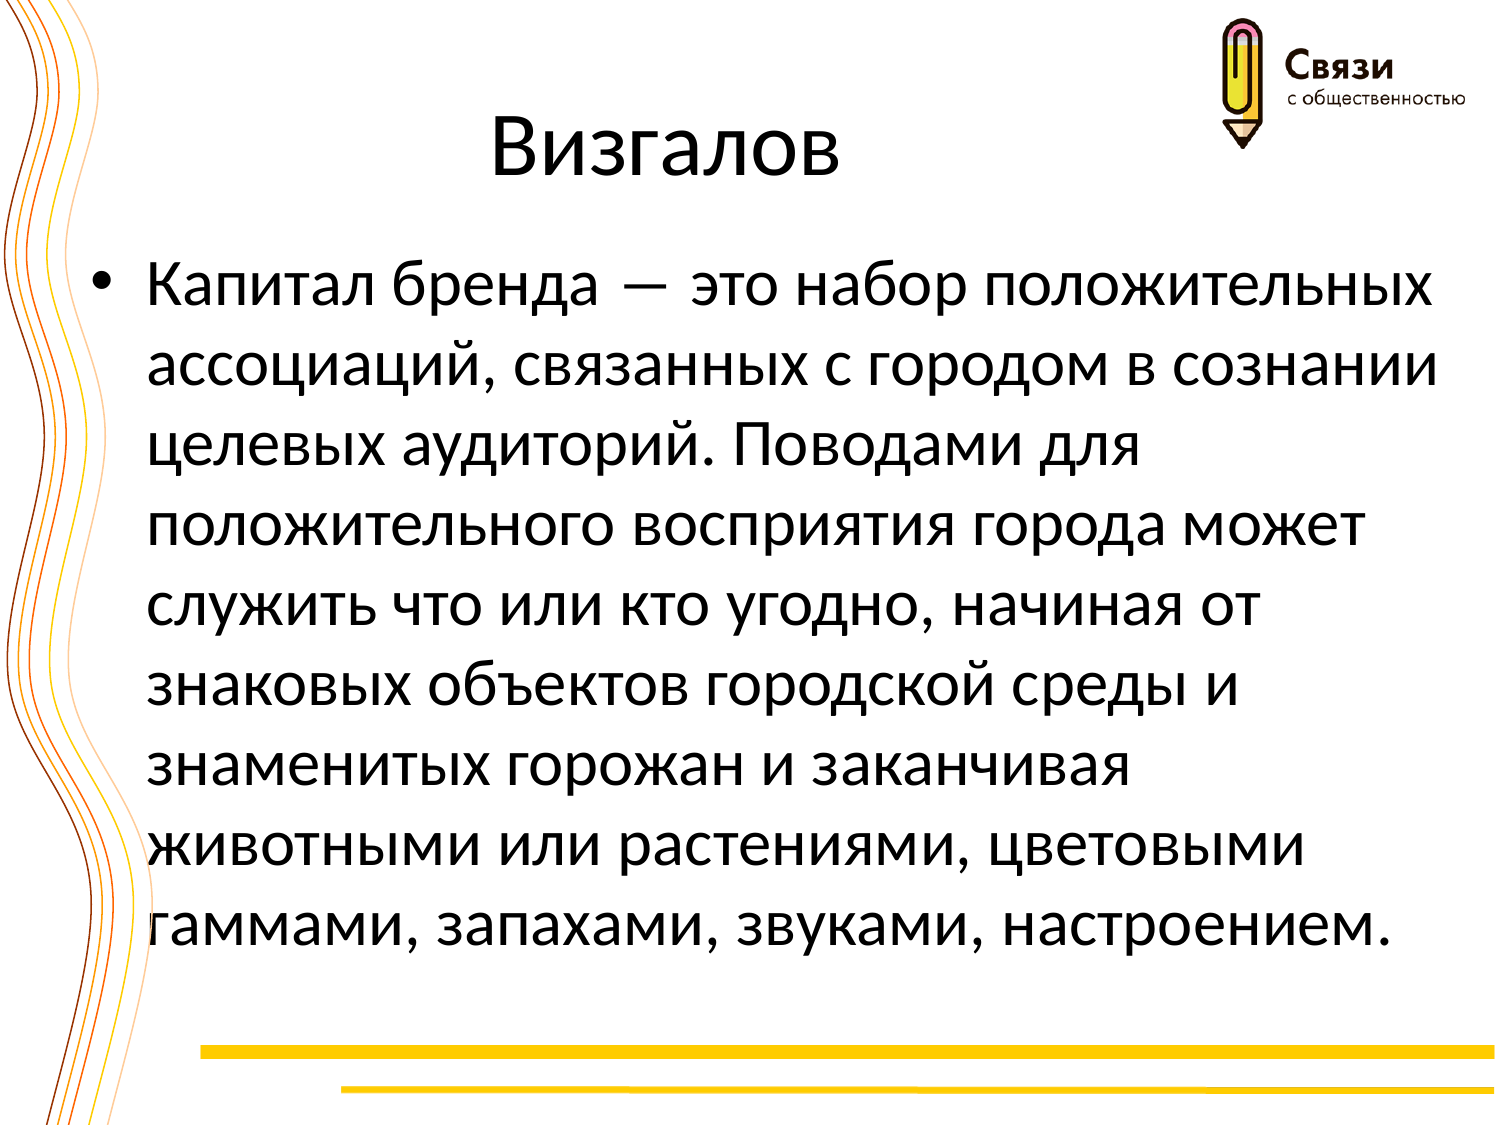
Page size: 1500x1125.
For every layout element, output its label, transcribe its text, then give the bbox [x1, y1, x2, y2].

list Капитал бренда ― это набор положительных ассоциаций, связанных с городом в сознании целевых аудиторий. Поводами для положительного восприятия города может служить что или кто угодно, начиная от знаковых объектов городской среды и знаменитых горожан и заканчивая животными или растениями, цветовыми гаммами, запахами, звуками, настроением. [213, 231, 1472, 1005]
picture [339, 1086, 1495, 1095]
picture [1222, 18, 1472, 150]
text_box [4, 0, 207, 1125]
title Визгалов [213, 45, 1258, 231]
picture [199, 1045, 1495, 1059]
